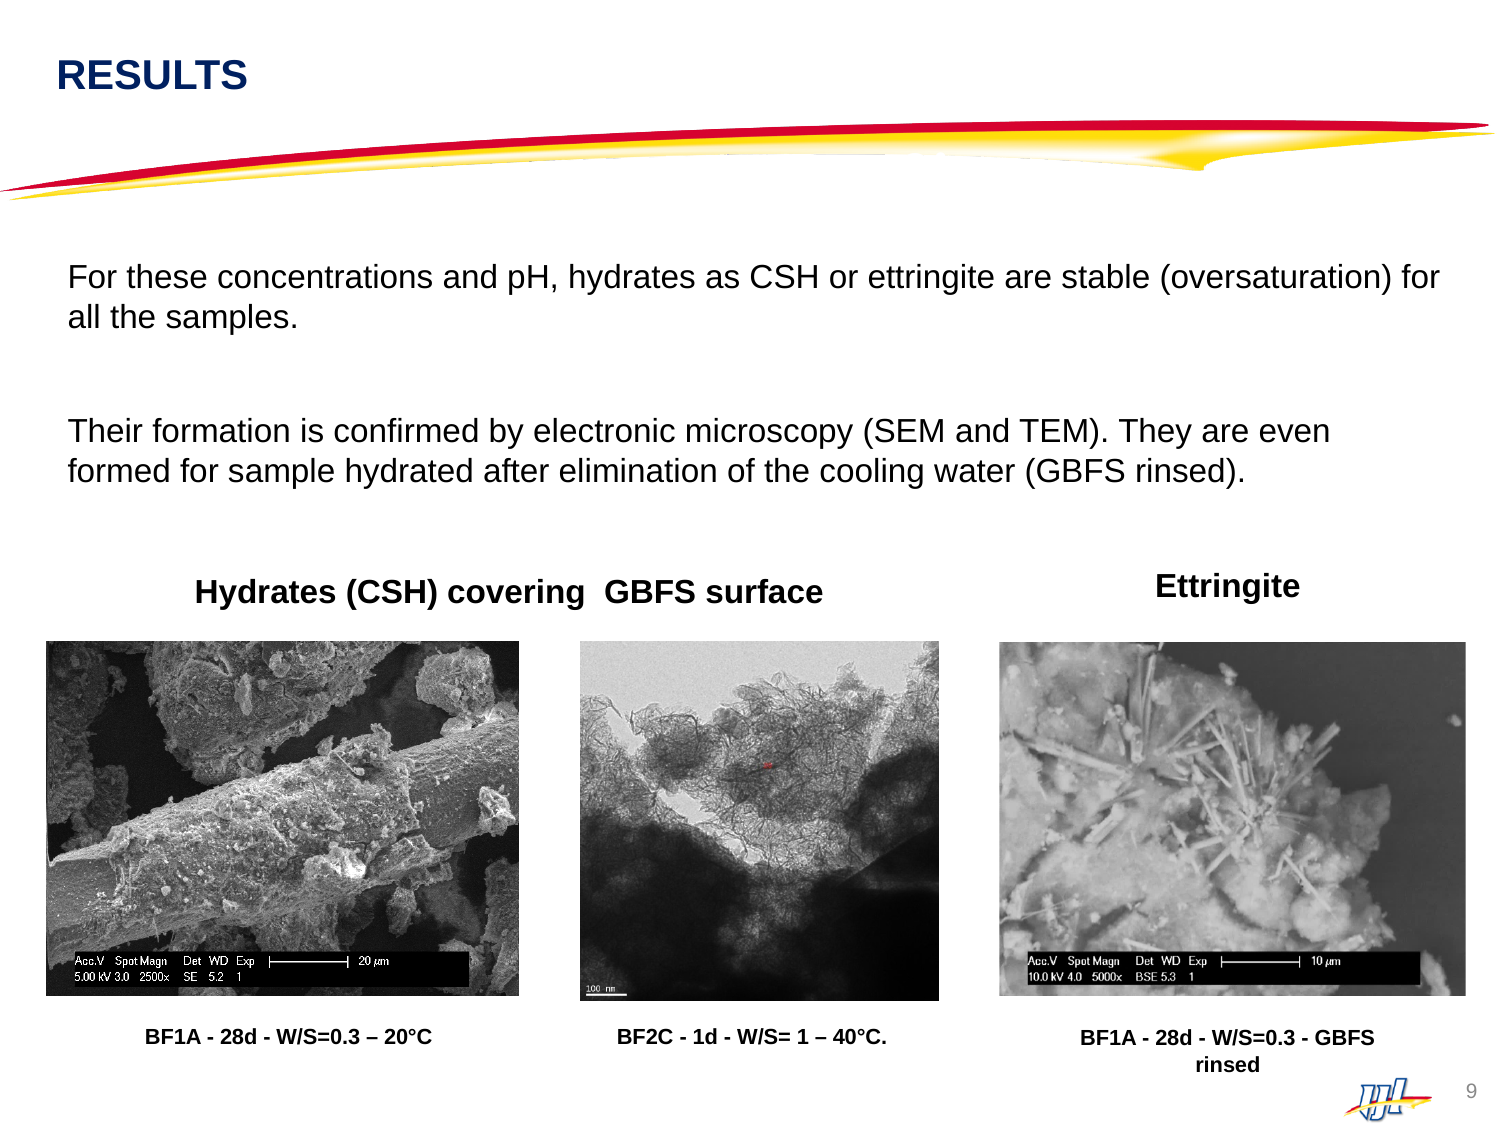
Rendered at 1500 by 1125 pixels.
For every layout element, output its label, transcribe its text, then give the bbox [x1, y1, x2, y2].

picture [45, 641, 519, 997]
slide_number 9 [1142, 1070, 1493, 1125]
text_box For these concentrations and pH, hydrates as CSH or ettringite are stable (oversaturation) for all the samples. [52, 207, 1466, 343]
title Results [41, 18, 1317, 127]
text_box BF1B – 28j – W/S = 0.3 [580, 125, 1080, 207]
text_box BF1A - 28d - W/S=0.3 - GBFS rinsed [1037, 1016, 1419, 1084]
picture [998, 642, 1466, 997]
text_box Hydrates (CSH) covering GBFS surface [17, 562, 1002, 618]
text_box Their formation is confirmed by electronic microscopy (SEM and TEM). They are even formed for sample hydrated after elimination of the cooling water (GBFS rinsed). [52, 362, 1388, 537]
picture [580, 641, 940, 1001]
picture [1080, 119, 1500, 201]
text_box Ettringite [973, 556, 1483, 611]
text_box BF2C - 1d - W/S= 1 – 40°C. [564, 1015, 946, 1057]
text_box BF1A - 28d - W/S=0.3 – 20°C [98, 1014, 480, 1056]
picture [0, 119, 580, 201]
